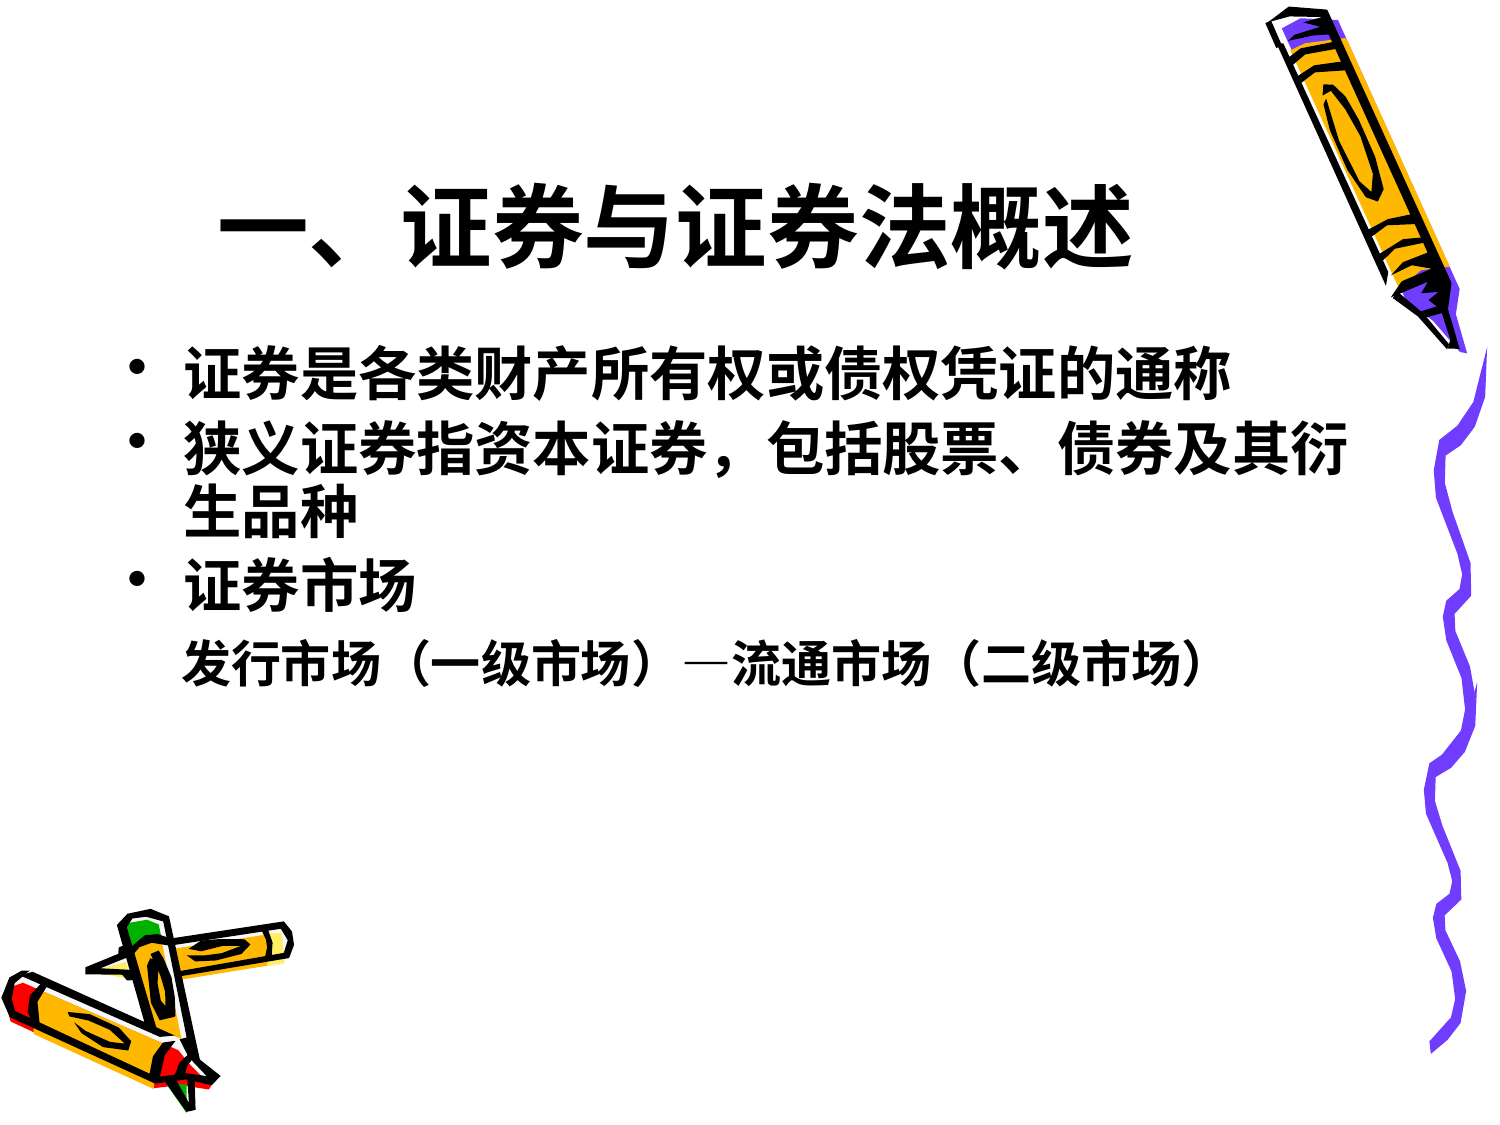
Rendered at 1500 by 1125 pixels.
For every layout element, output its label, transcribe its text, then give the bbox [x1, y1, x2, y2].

title 一、证券与证券法概述 [112, 24, 1240, 288]
list 证券是各类财产所有权或债权凭证的通称 狭义证券指资本证券，包括股票、债券及其衍生品种 证券市场 发行市场（一级市场）—流通市场（二级市场） [112, 337, 1376, 901]
